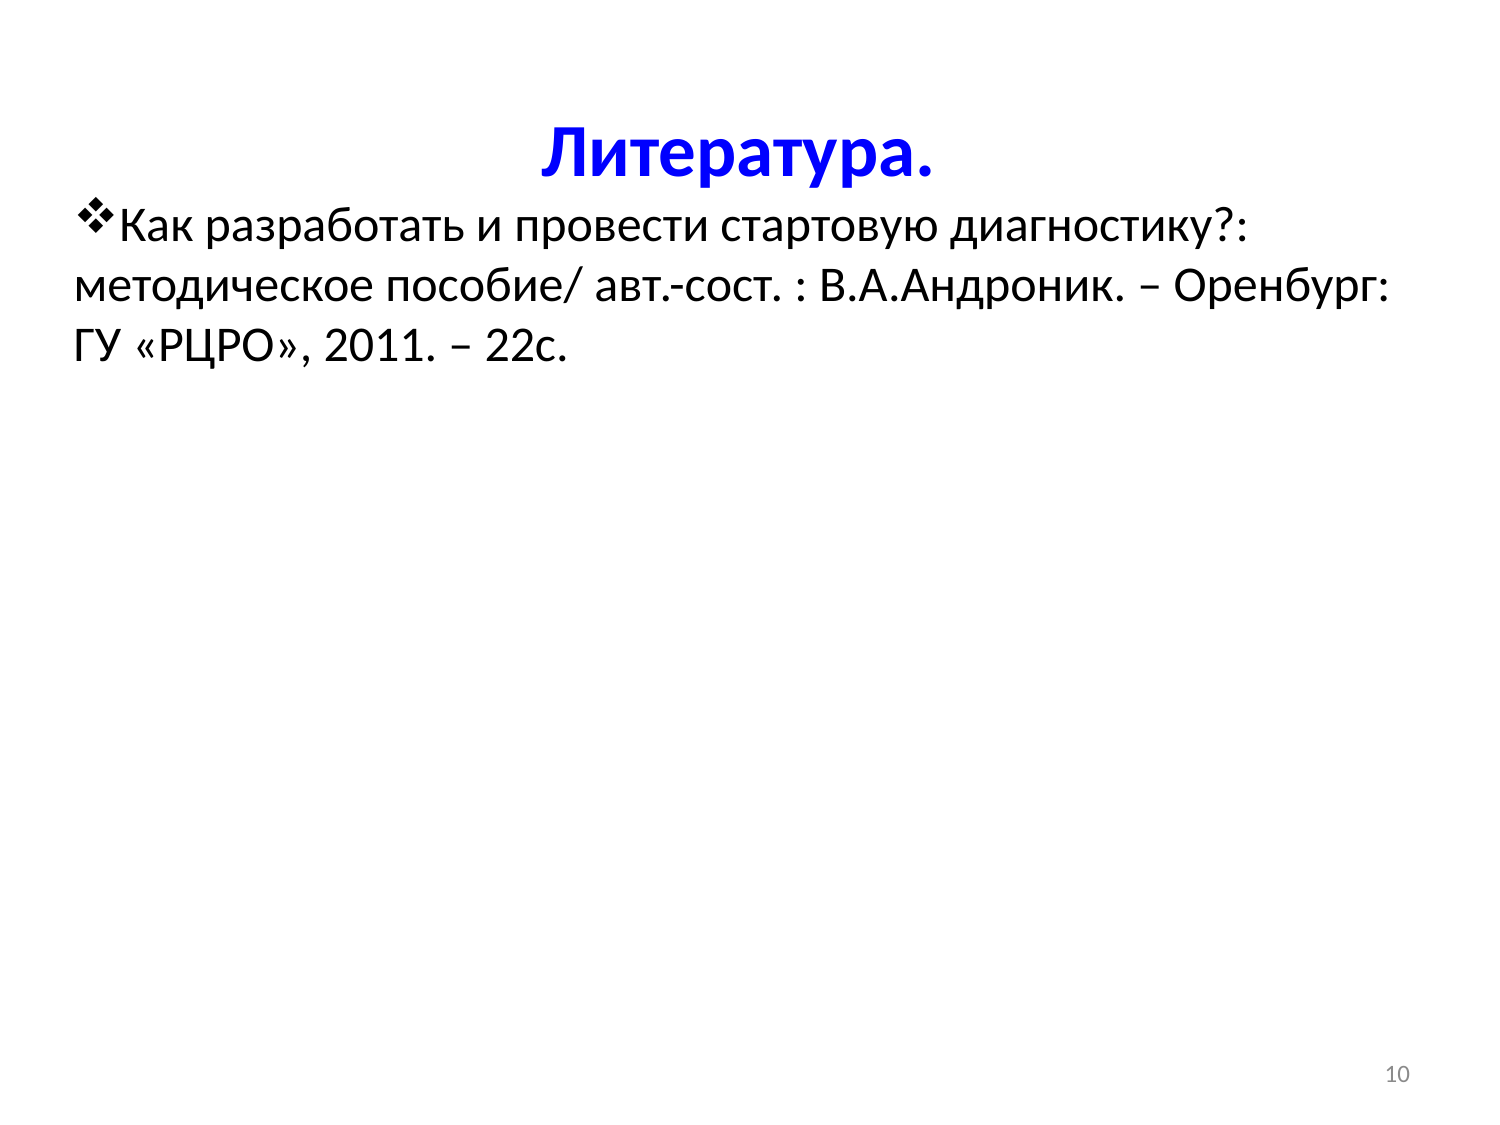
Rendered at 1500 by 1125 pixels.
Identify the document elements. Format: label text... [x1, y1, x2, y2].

text_box Литература. Как разработать и провести стартовую диагностику?: методическое пособие/ авт.-сост. : В.А.Андроник. – Оренбург: ГУ «РЦРО», 2011. – 22с. [58, 93, 1418, 649]
slide_number 10 [1074, 1042, 1425, 1103]
